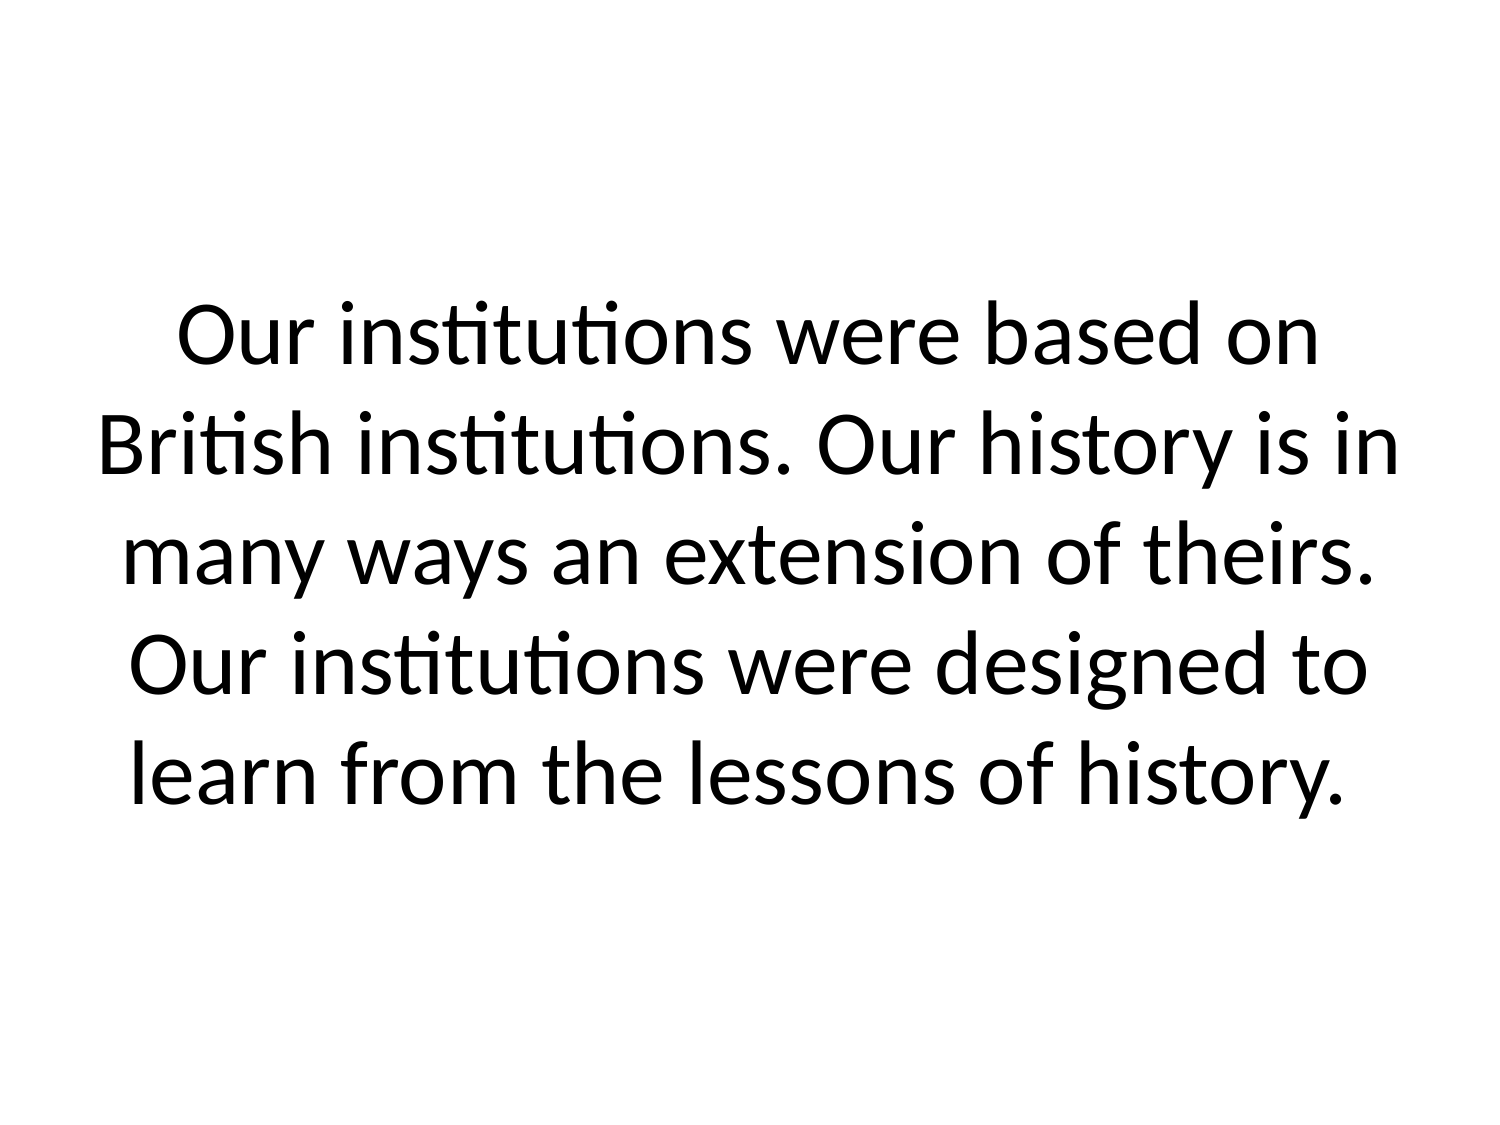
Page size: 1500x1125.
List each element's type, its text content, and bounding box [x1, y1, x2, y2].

title Our institutions were based on British institutions. Our history is in many ways an extension of theirs. Our institutions were designed to learn from the lessons of history. [74, 44, 1426, 1051]
